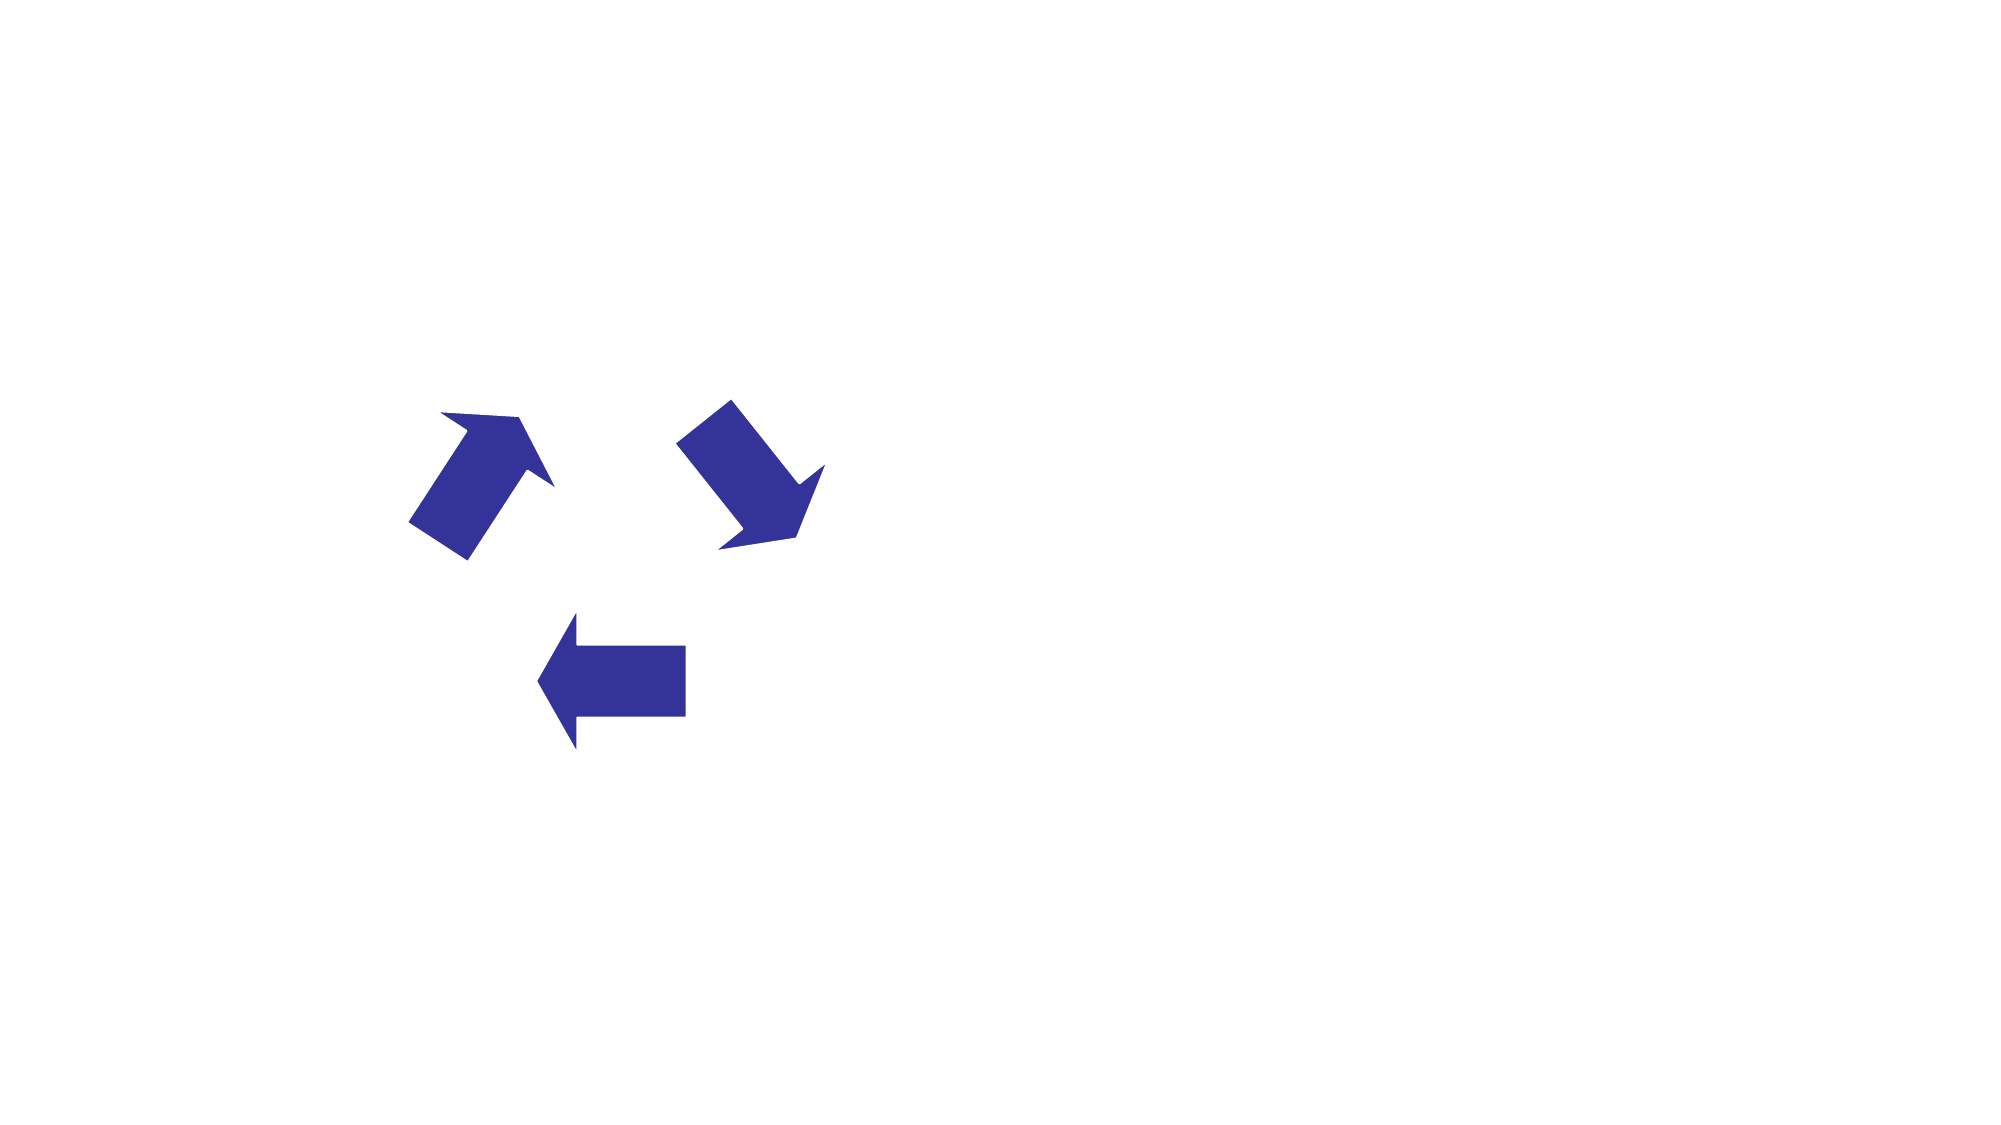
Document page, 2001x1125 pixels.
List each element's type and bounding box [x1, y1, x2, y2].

text_box [674, 443, 828, 532]
text_box [535, 608, 687, 755]
text_box [178, 532, 525, 871]
text_box [406, 443, 559, 530]
text_box [708, 533, 1050, 871]
text_box [435, 105, 788, 436]
